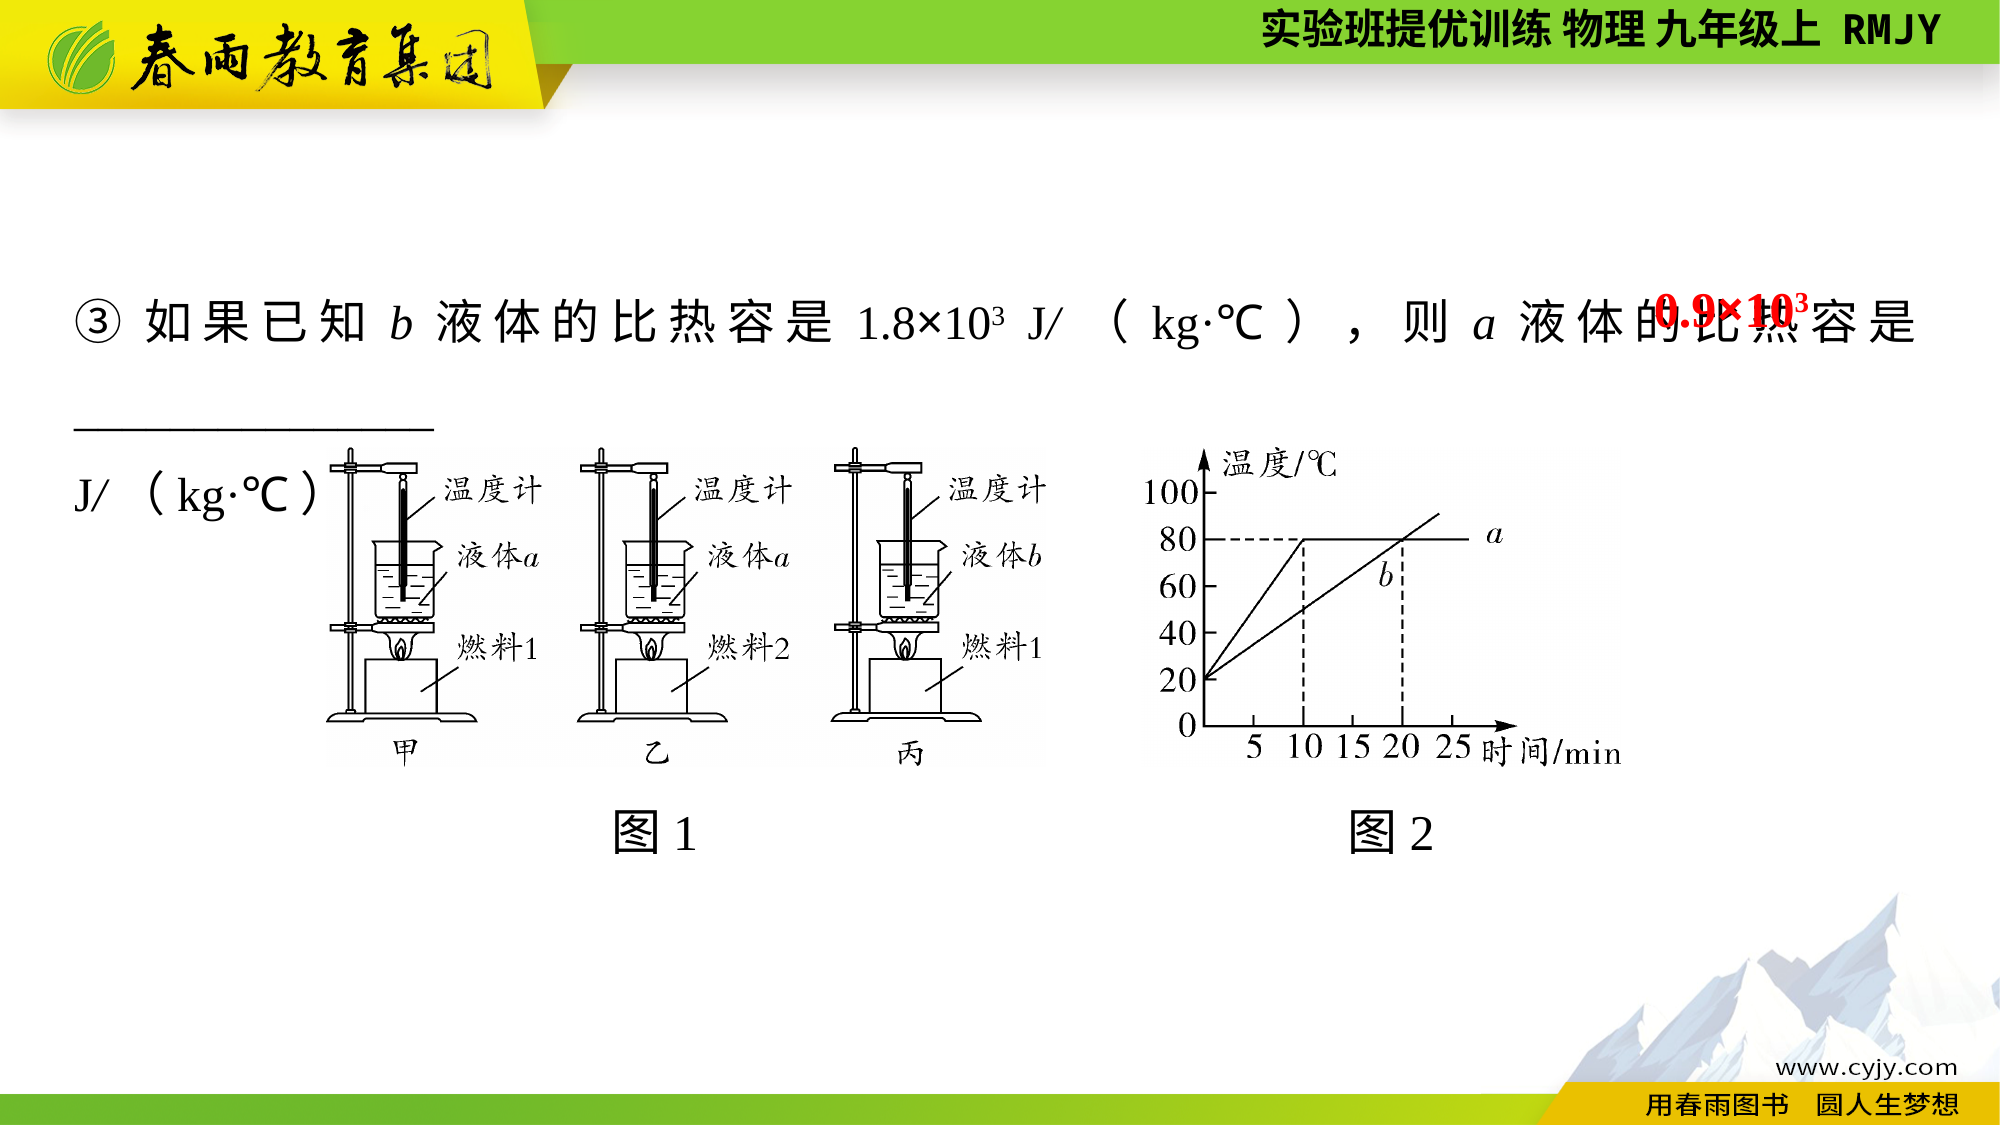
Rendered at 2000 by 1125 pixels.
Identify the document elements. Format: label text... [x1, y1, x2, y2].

picture [0, 0, 2000, 1125]
text_box 图1 图2 [596, 763, 1687, 868]
text_box 0.9×103 [1638, 269, 1825, 345]
list ③如果已知b液体的比热容是1.8×103 J/（kg·℃），则a液体的比热容是_______________ J/（kg·℃）. [59, 255, 1944, 445]
